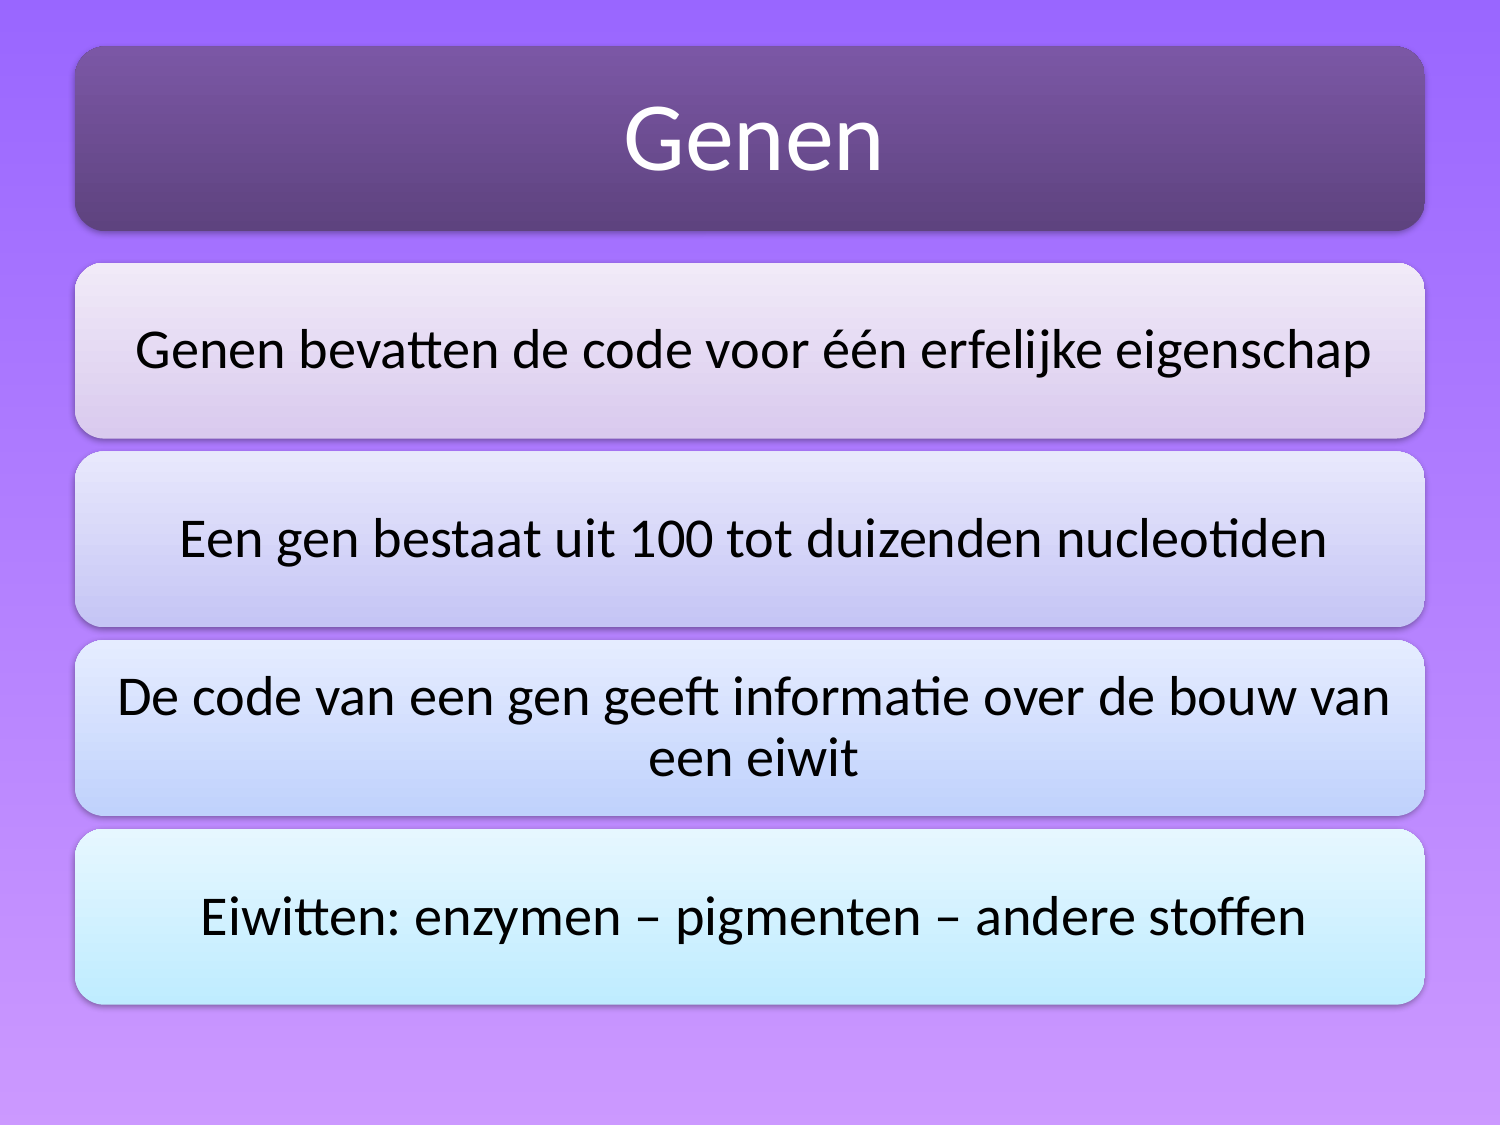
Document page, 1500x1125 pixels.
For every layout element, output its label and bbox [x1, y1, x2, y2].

list [74, 262, 1426, 1006]
text_box [74, 44, 1426, 233]
